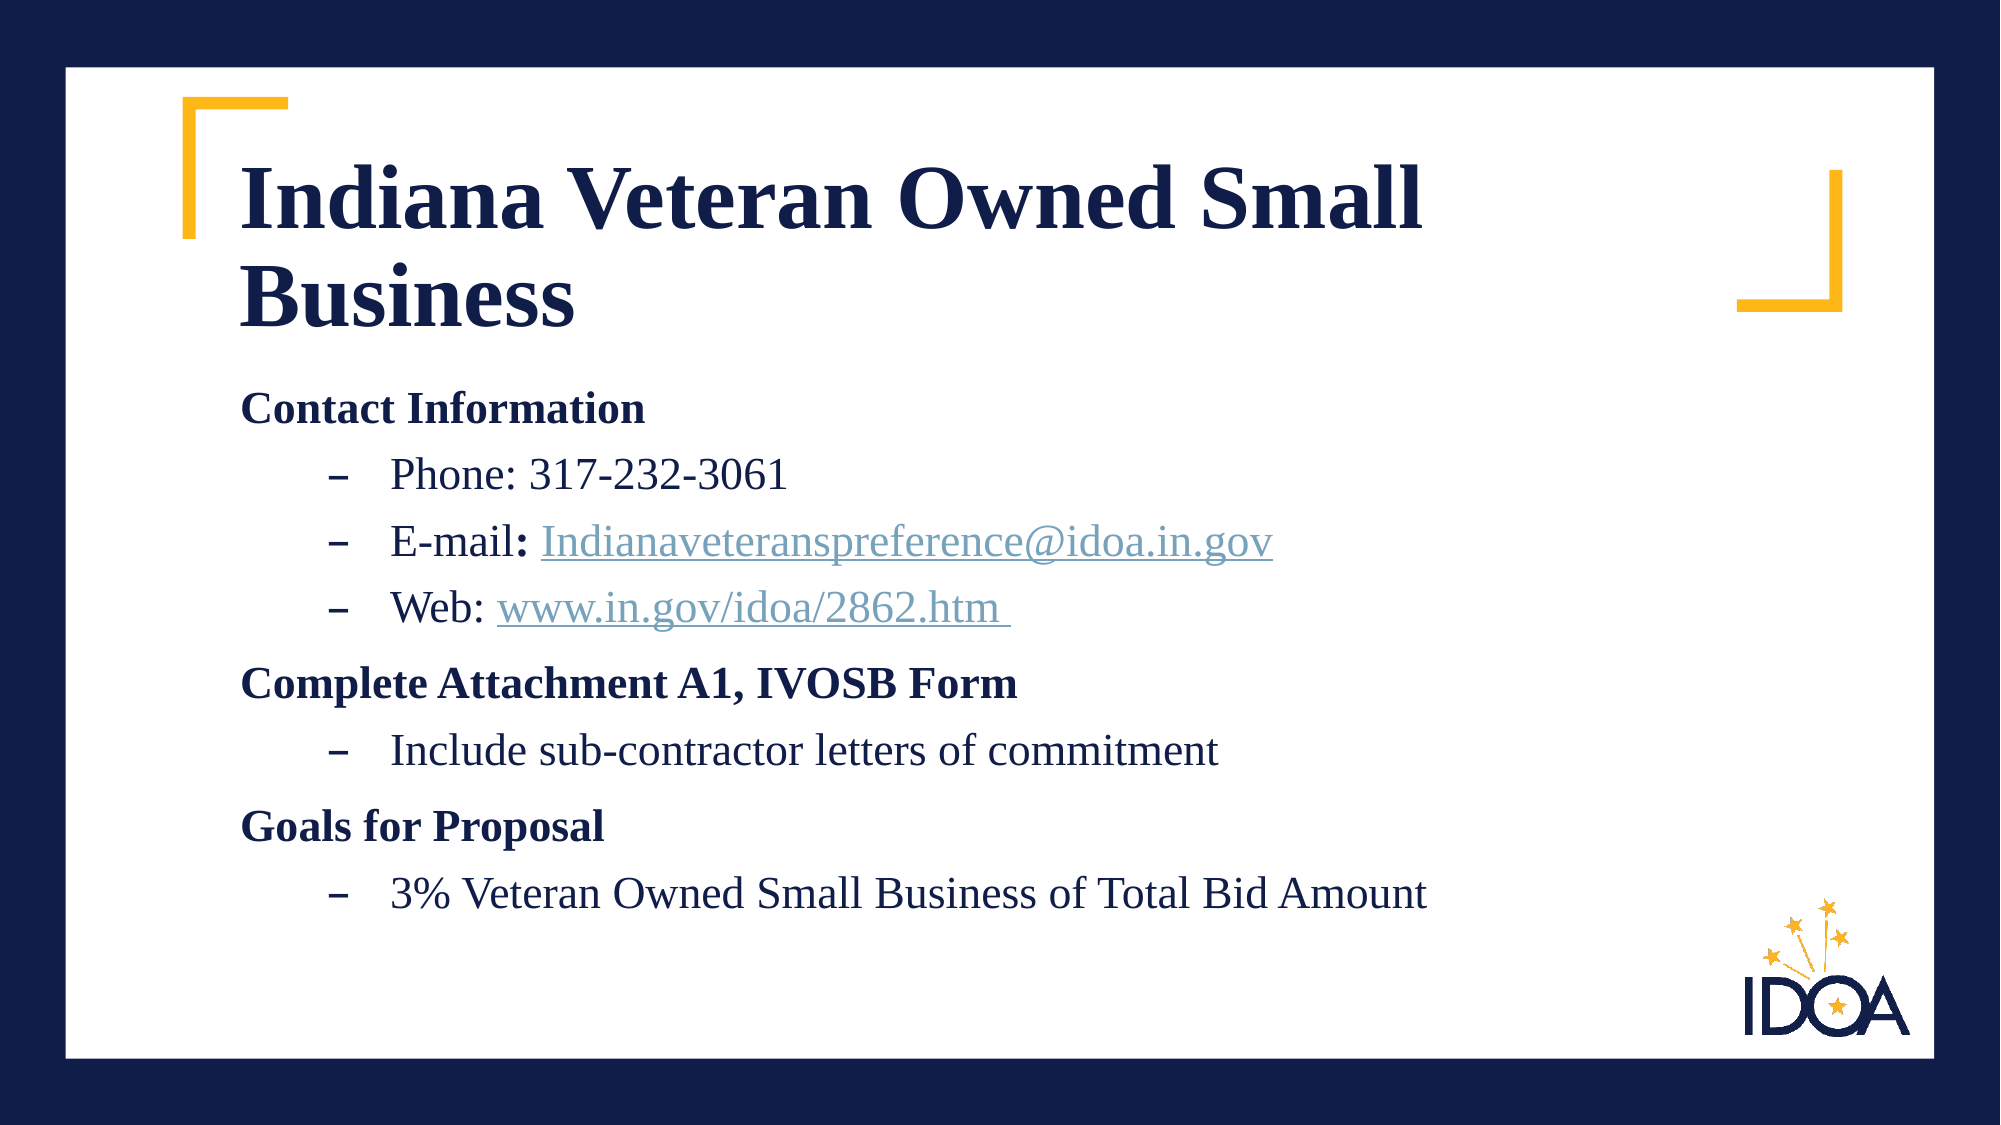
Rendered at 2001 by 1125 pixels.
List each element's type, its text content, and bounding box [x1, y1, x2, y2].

picture [1702, 857, 1959, 1114]
list Contact Information Phone: 317-232-3061 E-mail: Indianaveteranspreference@idoa.in.gov Web: www.in.gov/idoa/2862.htm Complete Attachment A1, IVOSB Form Include sub-contractor letters of commitment Goals for Proposal 3% Veteran Owned Small Business of Total Bid Amount [225, 375, 1800, 966]
title Indiana Veteran Owned Small Business [225, 142, 1800, 279]
